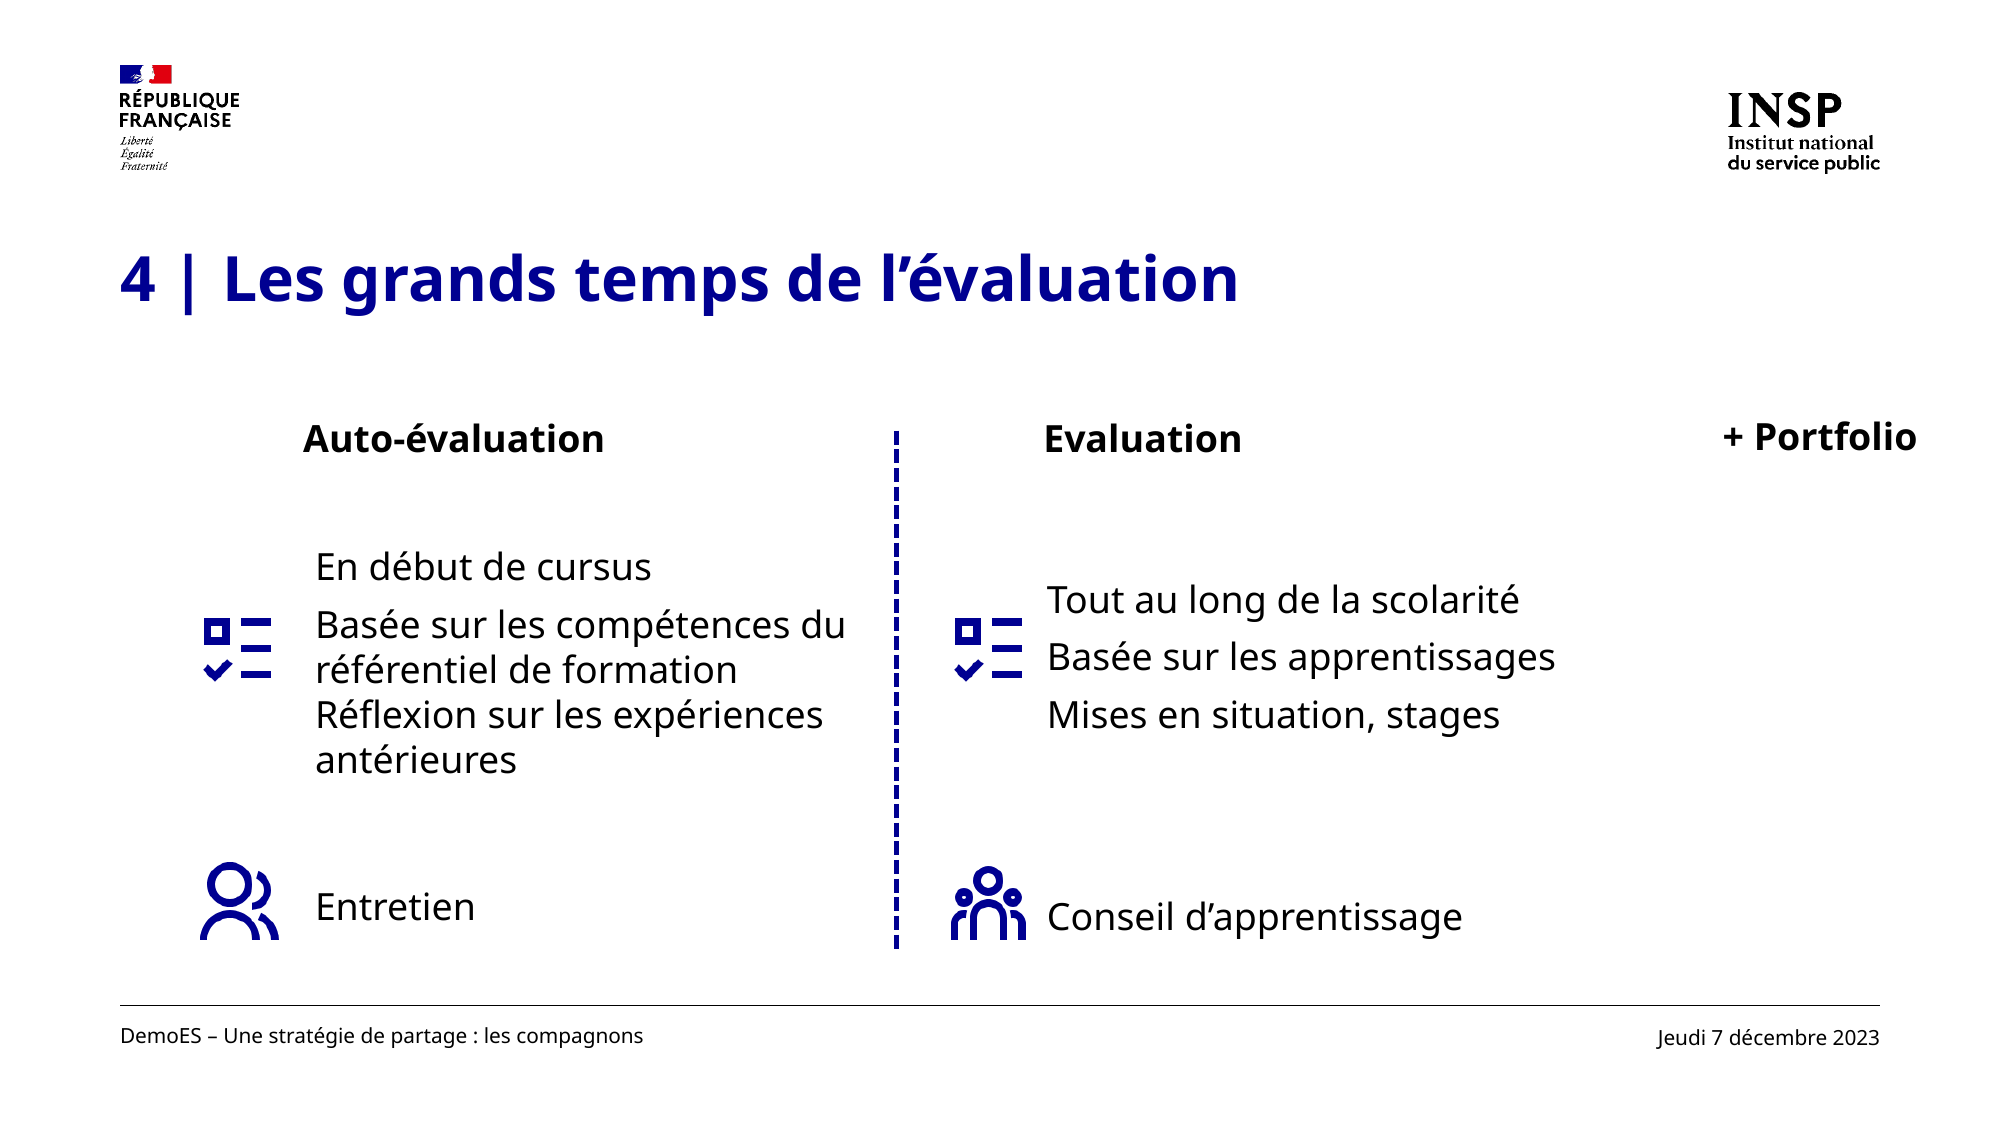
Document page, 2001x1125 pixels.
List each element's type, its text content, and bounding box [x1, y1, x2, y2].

text_box Evaluation [1028, 407, 1258, 468]
picture [120, 65, 239, 170]
footer DemoES – Une stratégie de partage : les compagnons [120, 1007, 1597, 1068]
picture [943, 603, 1033, 693]
picture [1728, 92, 1880, 174]
picture [192, 857, 282, 947]
text_box Conseil d’apprentissage [1033, 885, 1628, 946]
picture [192, 603, 282, 693]
text_box + Portfolio [1707, 405, 1933, 466]
text_box Tout au long de la scolarité Basée sur les apprentissages Mises en situation, stages [1032, 568, 1706, 743]
picture [943, 857, 1033, 947]
text_box Auto-évaluation [288, 407, 621, 468]
slide_number Jeudi 7 décembre 2023 [1597, 1007, 1880, 1068]
text_box En début de cursus Basée sur les compétences du référentiel de formation Réflexion sur les expériences antérieures Entretien [300, 535, 896, 936]
text_box 4 | Les grands temps de l’évaluation [120, 238, 1880, 394]
